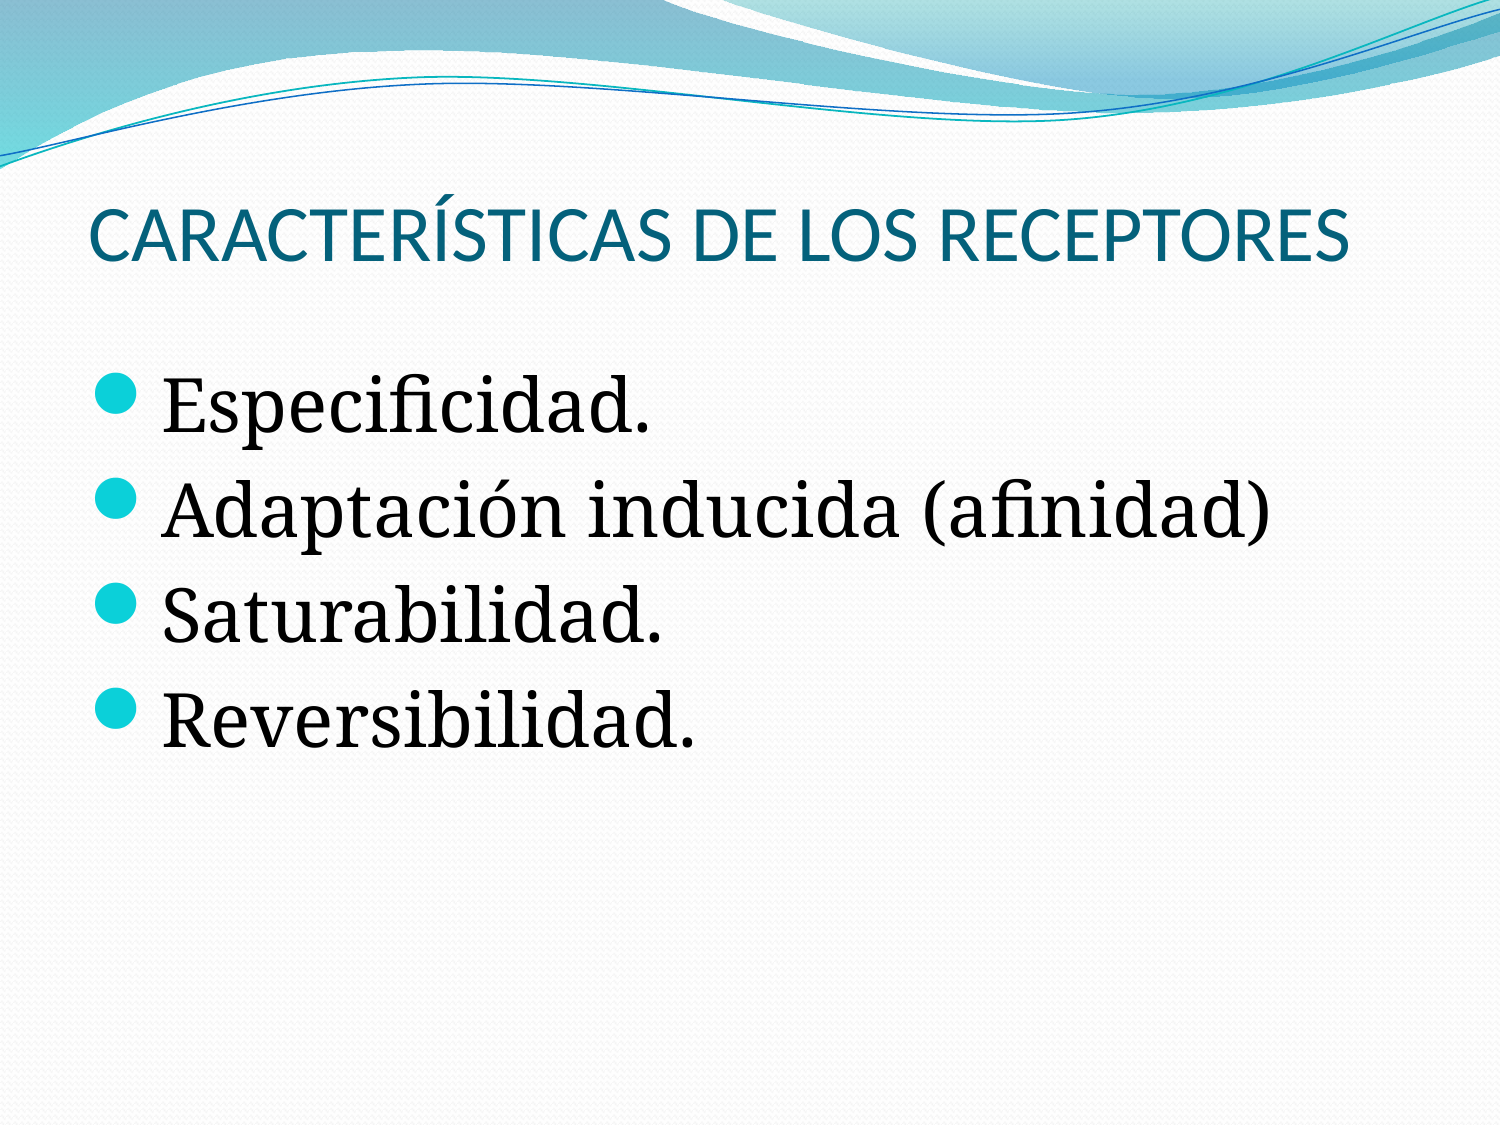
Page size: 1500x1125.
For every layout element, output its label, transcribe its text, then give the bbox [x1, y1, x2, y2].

title CARACTERÍSTICAS DE LOS RECEPTORES [88, 90, 1439, 278]
list Especificidad. Adaptación inducida (afinidad) Saturabilidad. Reversibilidad. [75, 349, 1425, 1005]
